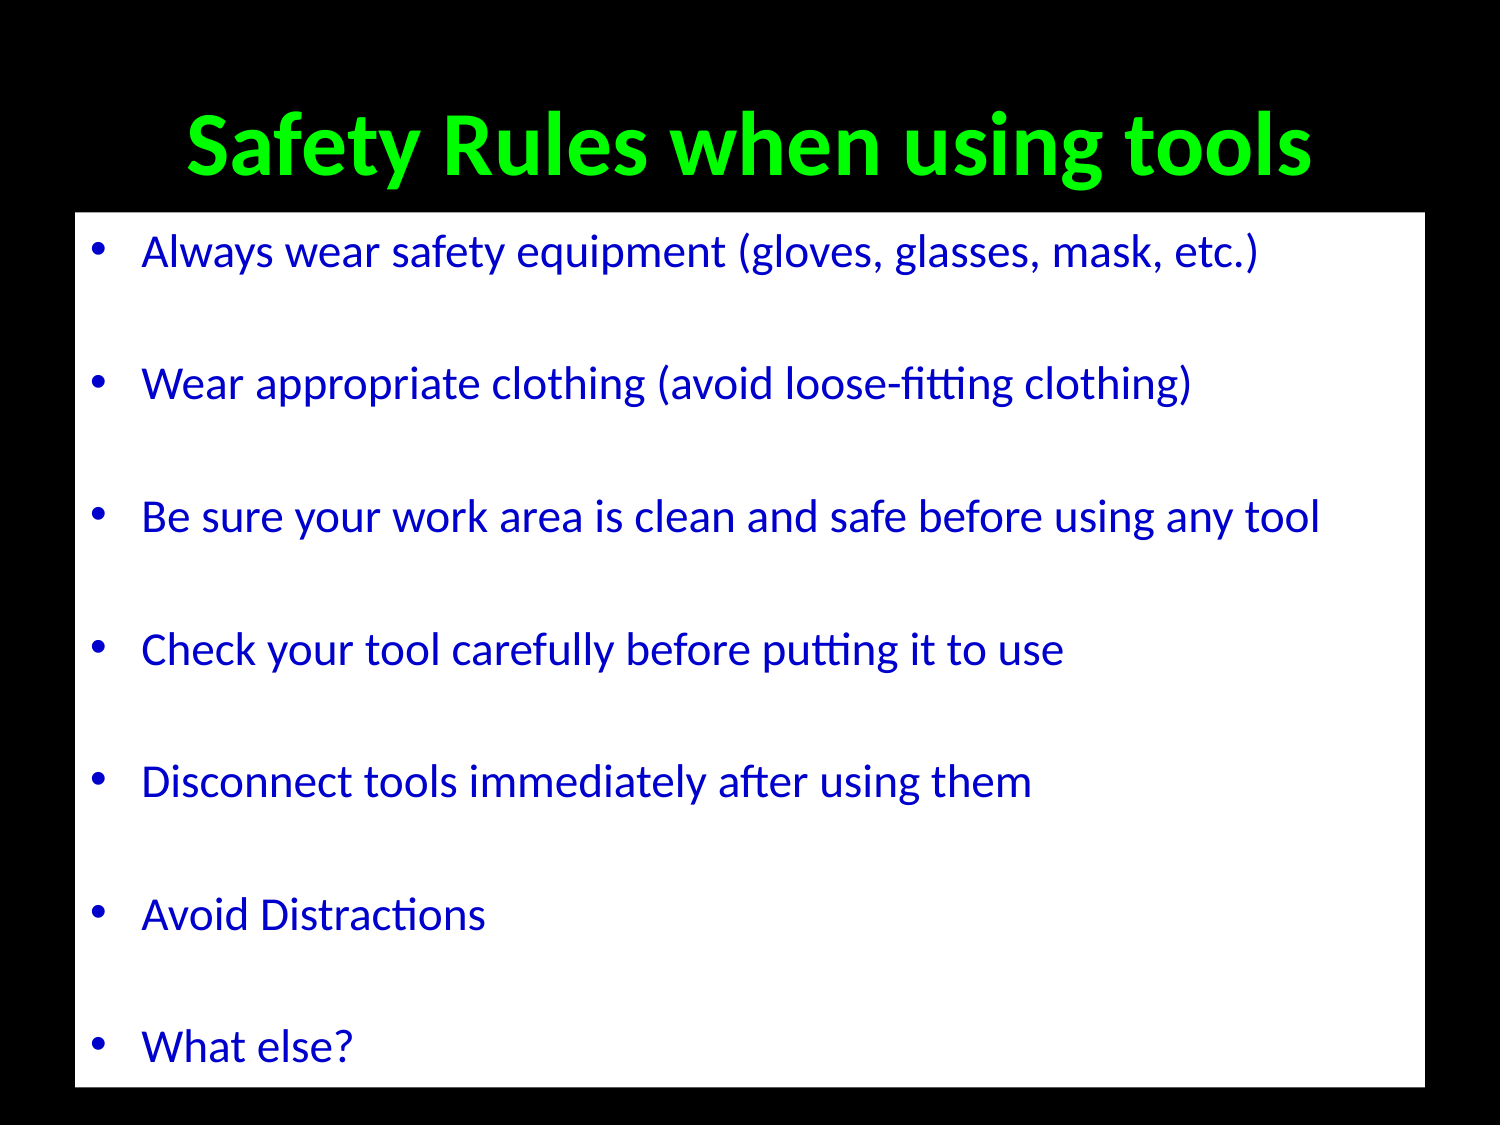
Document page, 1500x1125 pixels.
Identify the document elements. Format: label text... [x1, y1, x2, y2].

list Always wear safety equipment (gloves, glasses, mask, etc.) Wear appropriate clothing (avoid loose-fitting clothing) Be sure your work area is clean and safe before using any tool Check your tool carefully before putting it to use Disconnect tools immediately after using them Avoid Distractions What else? [75, 212, 1425, 1088]
title Safety Rules when using tools [75, 45, 1425, 212]
